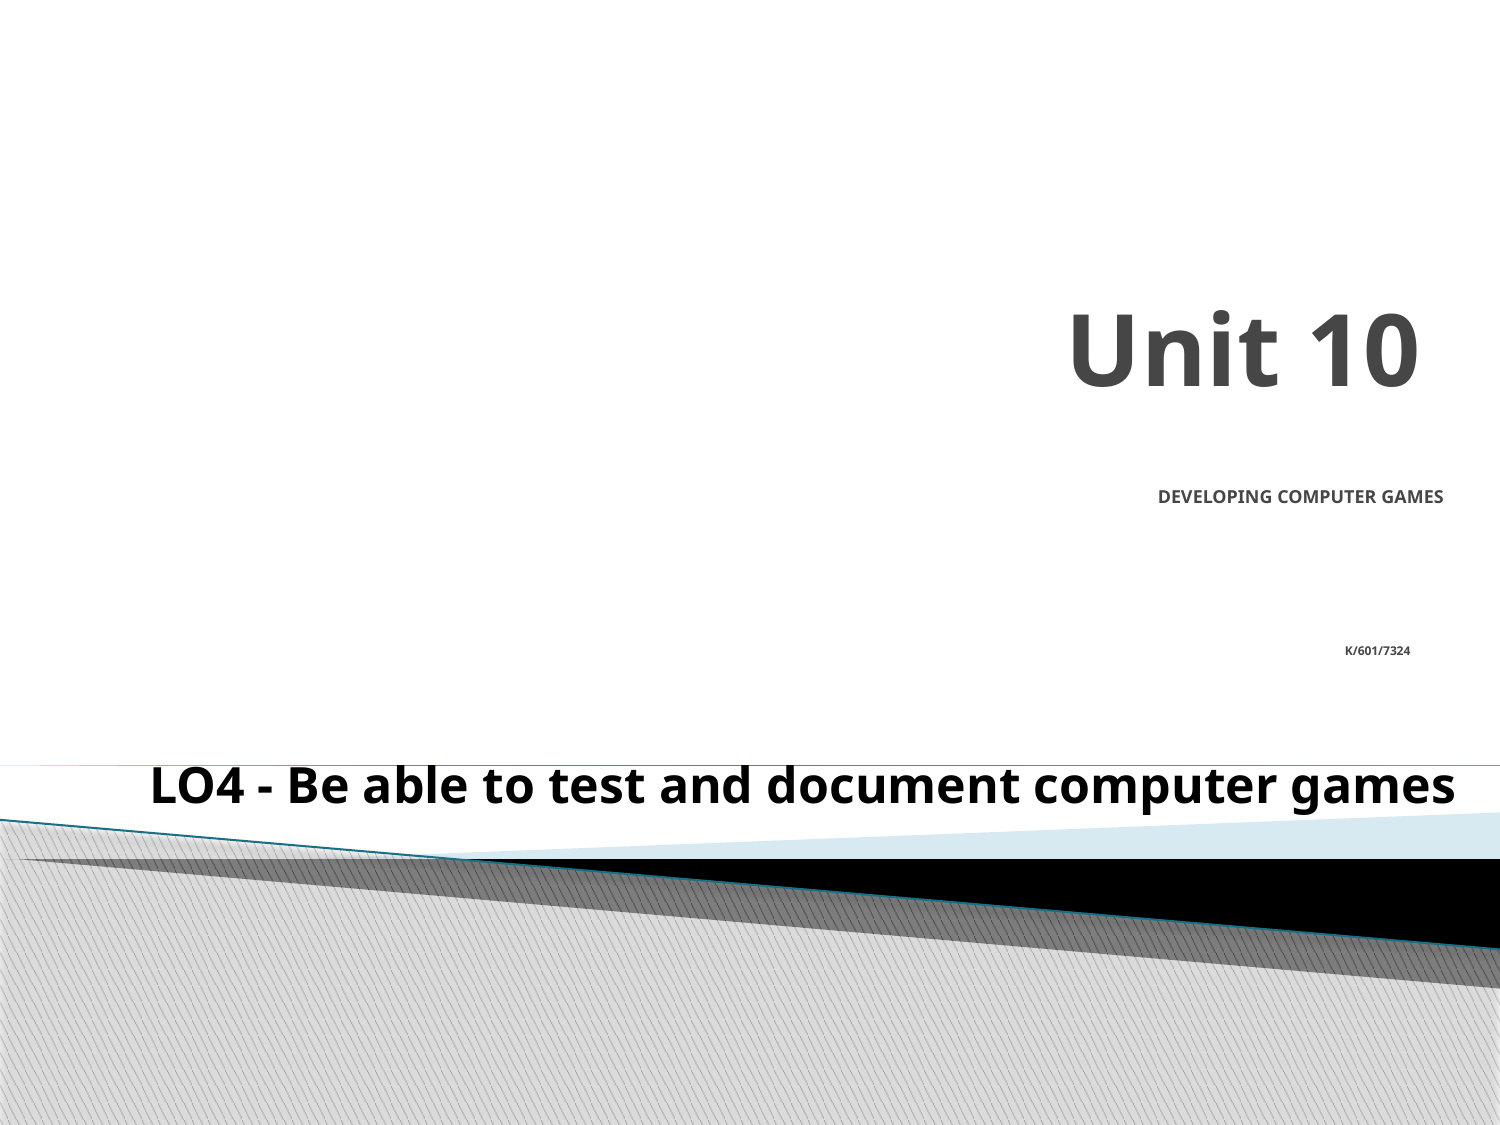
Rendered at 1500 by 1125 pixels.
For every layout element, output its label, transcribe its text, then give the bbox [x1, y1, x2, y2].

title Unit 10 [161, 113, 1437, 414]
subtitle DEVELOPING COMPUTER GAMES K/601/7324 [177, 468, 1453, 696]
picture [5, 859, 1500, 989]
text_box LO4 - Be able to test and document computer games [134, 696, 1472, 821]
